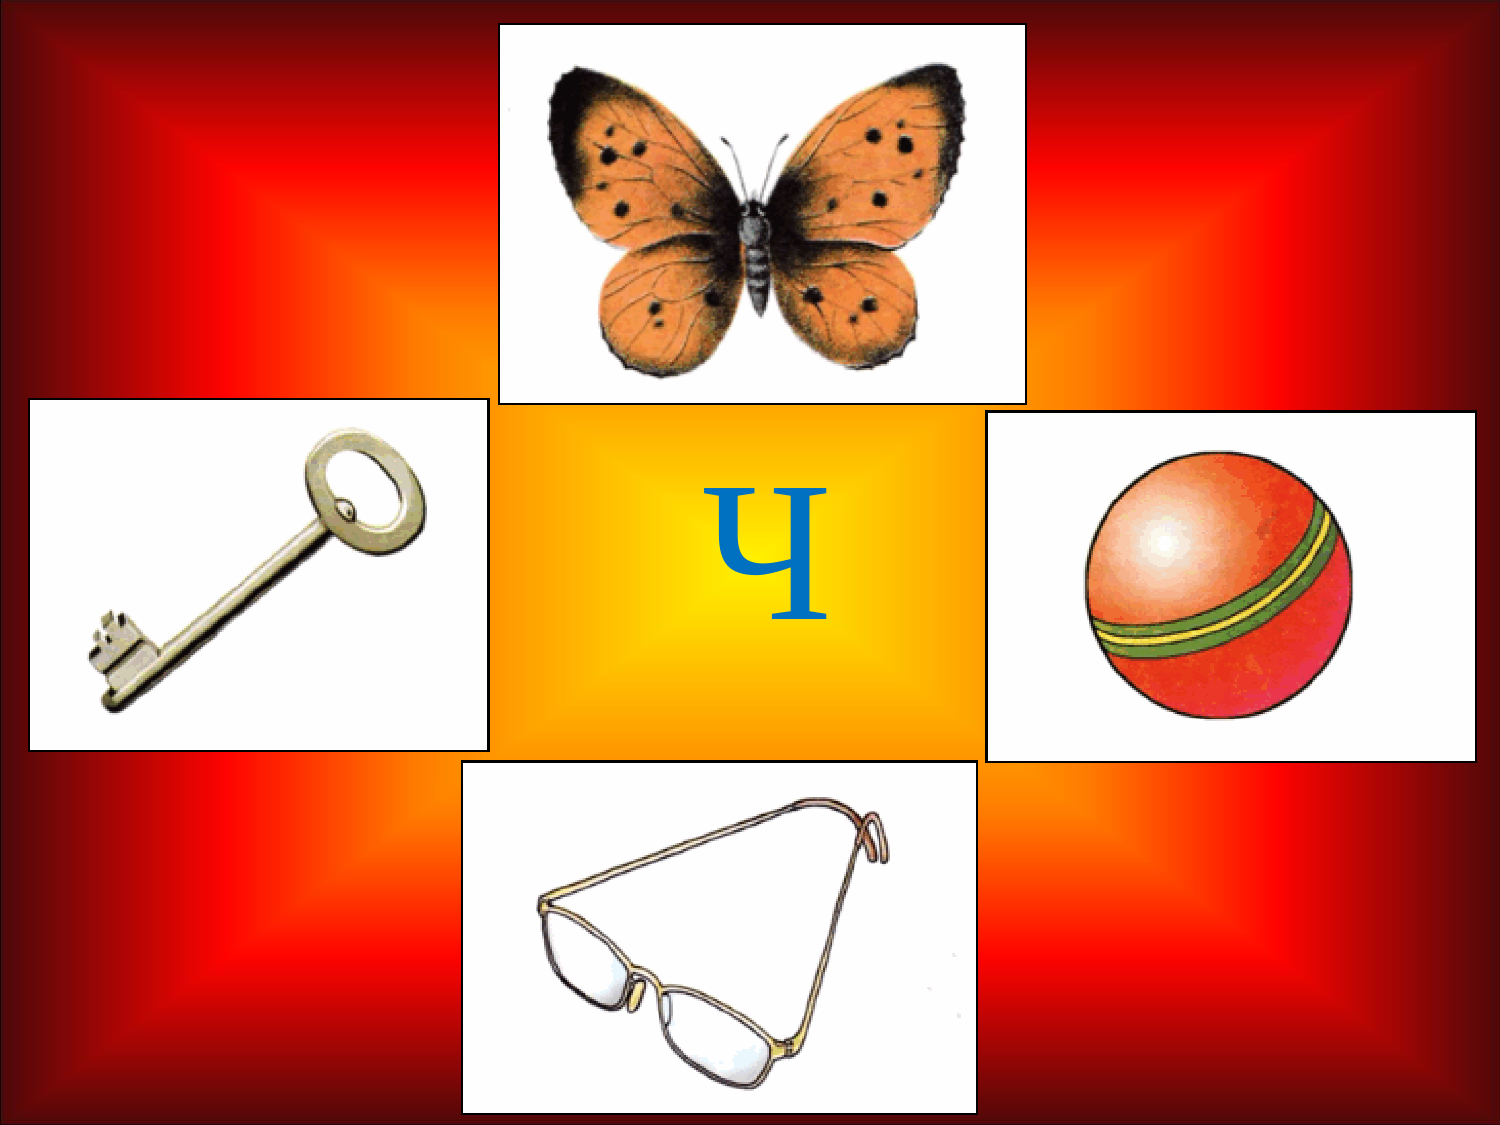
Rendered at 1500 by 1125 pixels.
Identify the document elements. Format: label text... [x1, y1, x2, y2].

picture [0, 0, 1500, 1125]
text_box Ч [687, 412, 900, 668]
